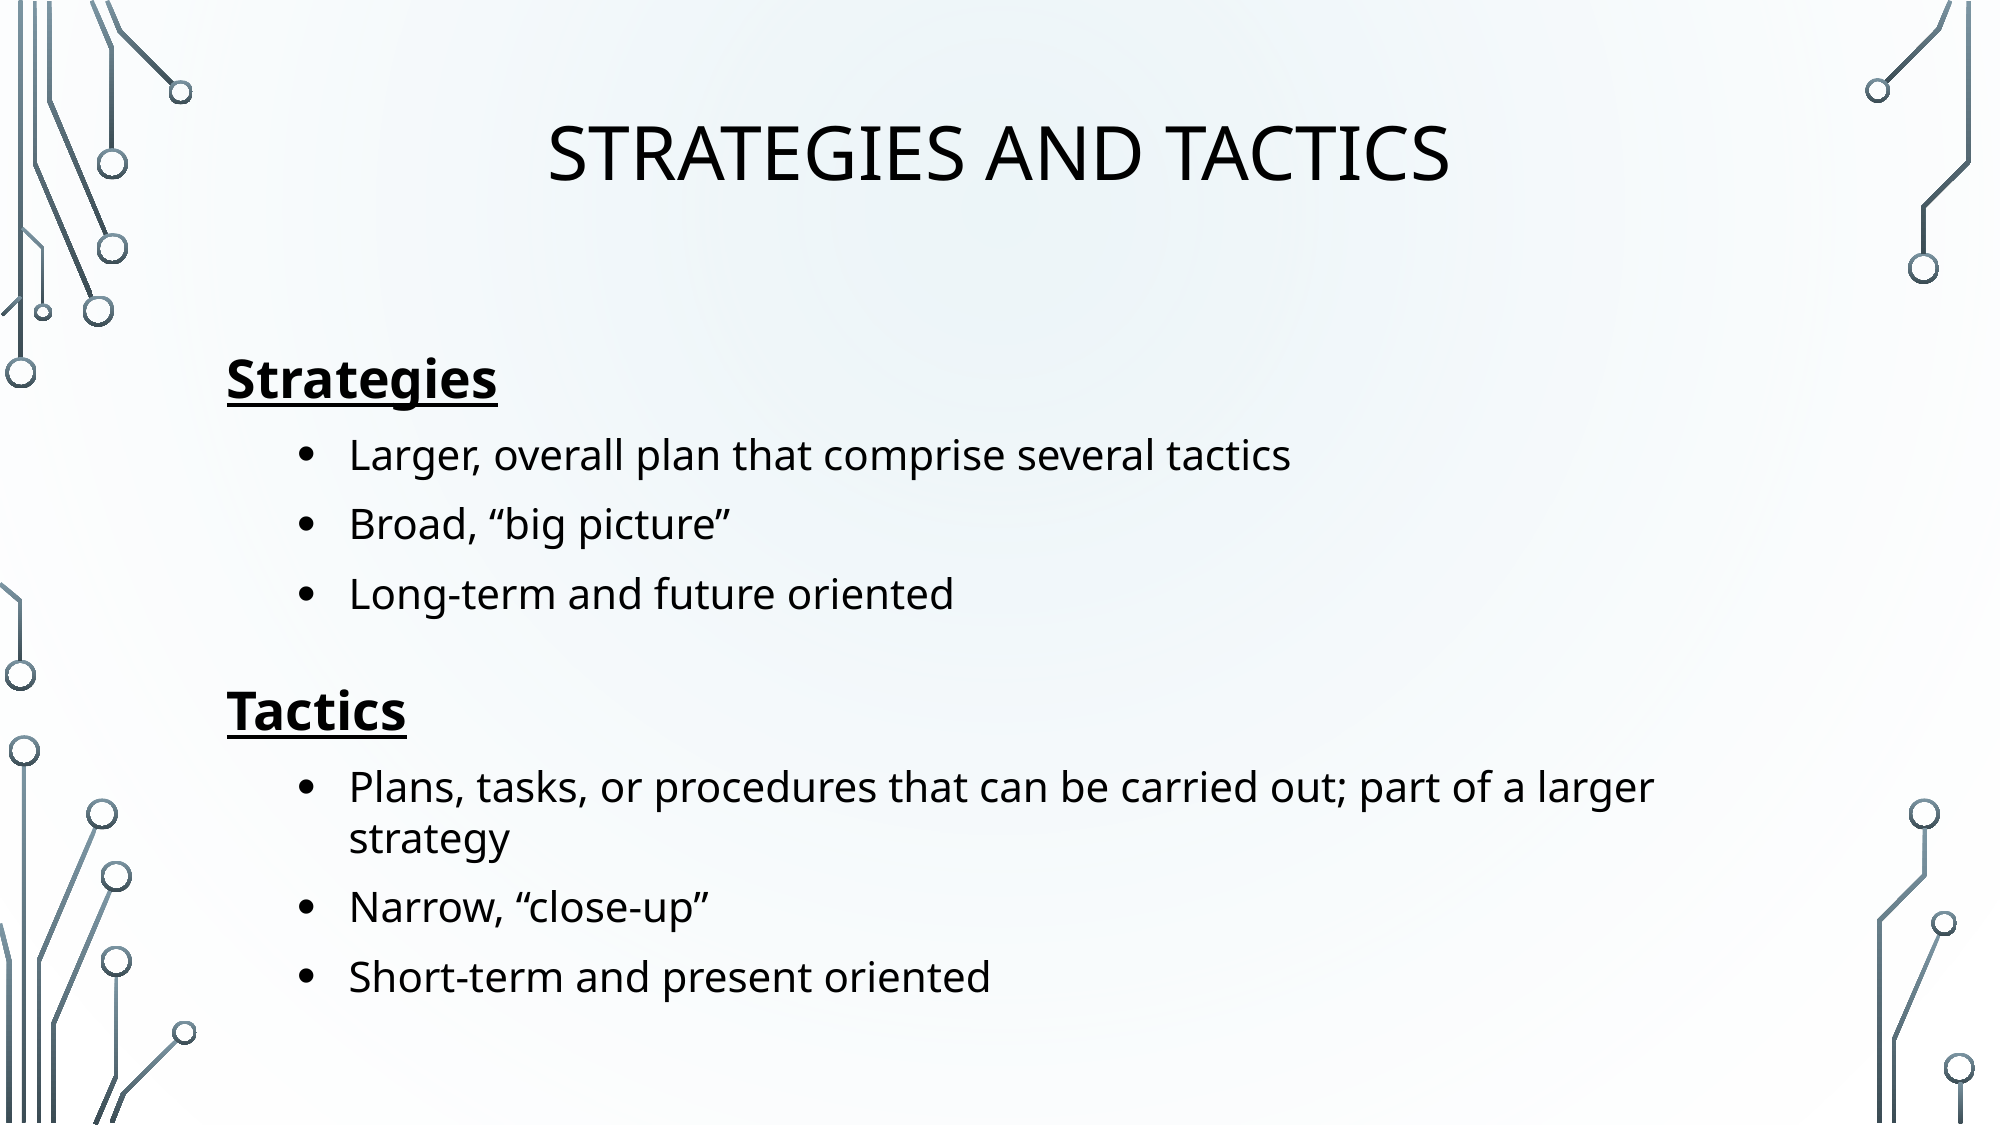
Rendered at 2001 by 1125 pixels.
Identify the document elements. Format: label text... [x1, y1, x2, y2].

list Strategies Larger, overall plan that comprise several tactics Broad, “big picture” Long-term and future oriented Tactics Plans, tasks, or procedures that can be carried out; part of a larger strategy Narrow, “close-up” Short-term and present oriented [211, 324, 1832, 1011]
text_box Strategies and tactics [187, 35, 1813, 278]
